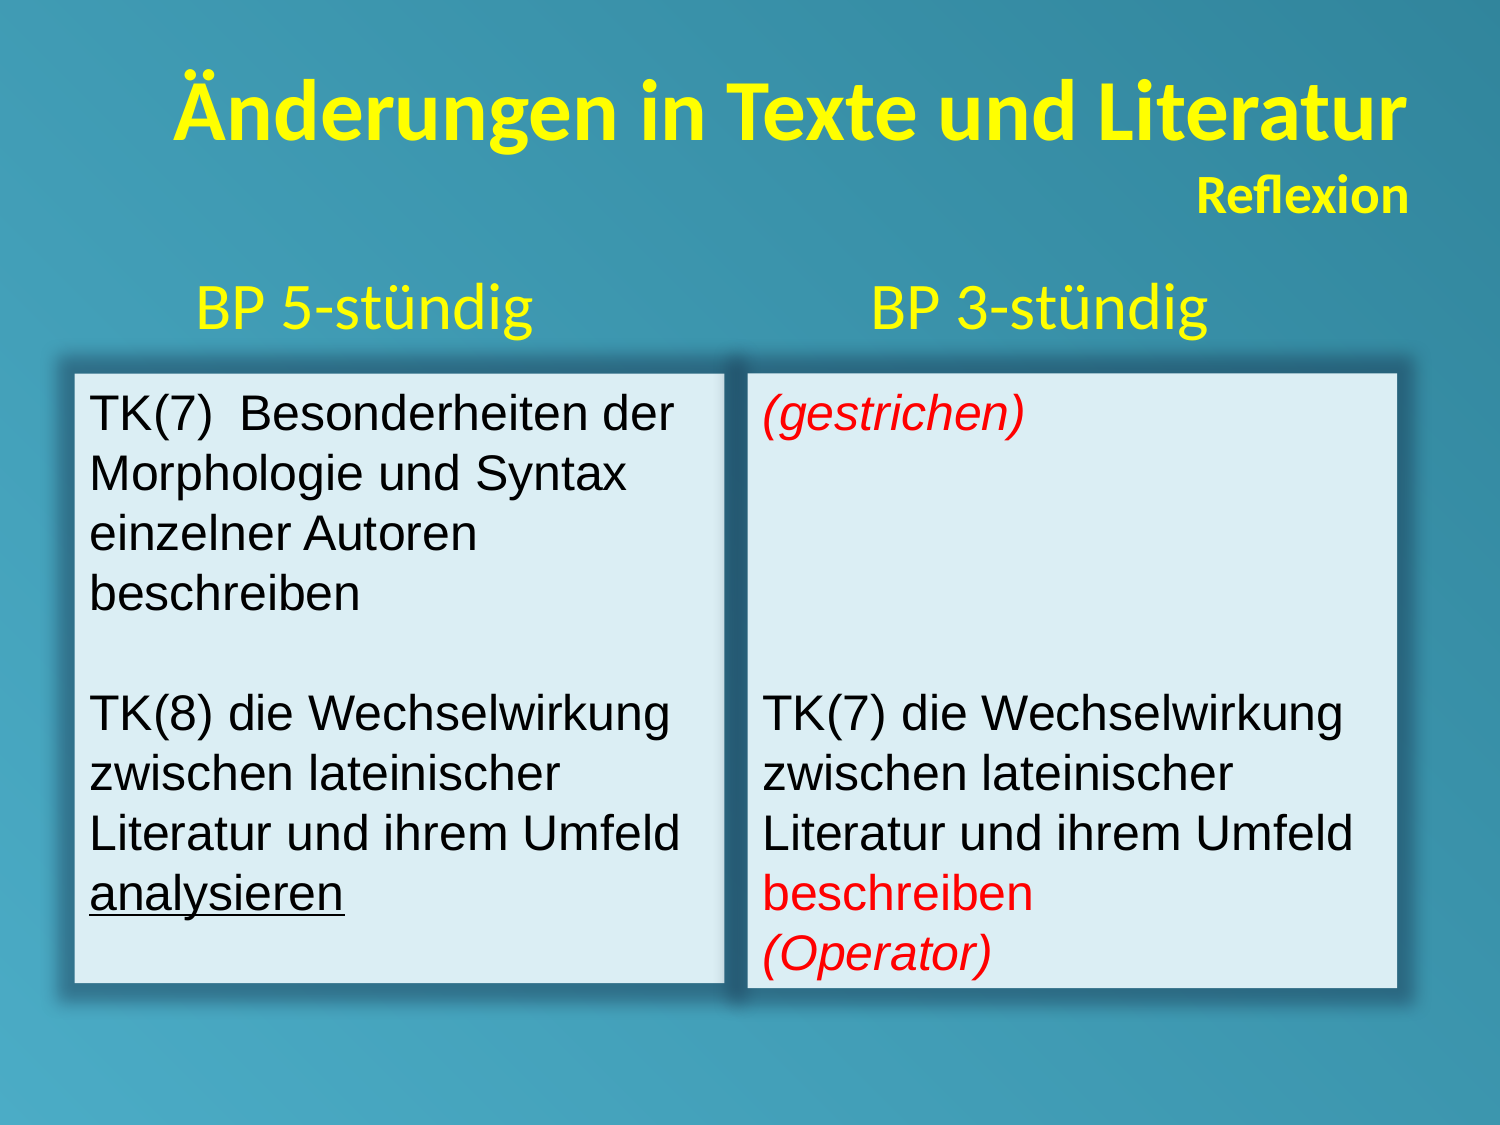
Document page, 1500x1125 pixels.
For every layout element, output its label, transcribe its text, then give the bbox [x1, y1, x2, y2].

list BP 5-stündig BP 3-stündig [75, 255, 1425, 356]
title Änderungen in Texte und Literatur Reflexion [75, 45, 1425, 233]
text_box (gestrichen) TK(7) die Wechselwirkung zwischen lateinischer Literatur und ihrem Umfeld beschreiben (Operator) [747, 373, 1398, 989]
text_box TK(7) Besonderheiten der Morphologie und Syntax einzelner Autoren beschreiben TK(8) die Wechselwirkung zwischen lateinischer Literatur und ihrem Umfeld analysieren [74, 373, 718, 984]
